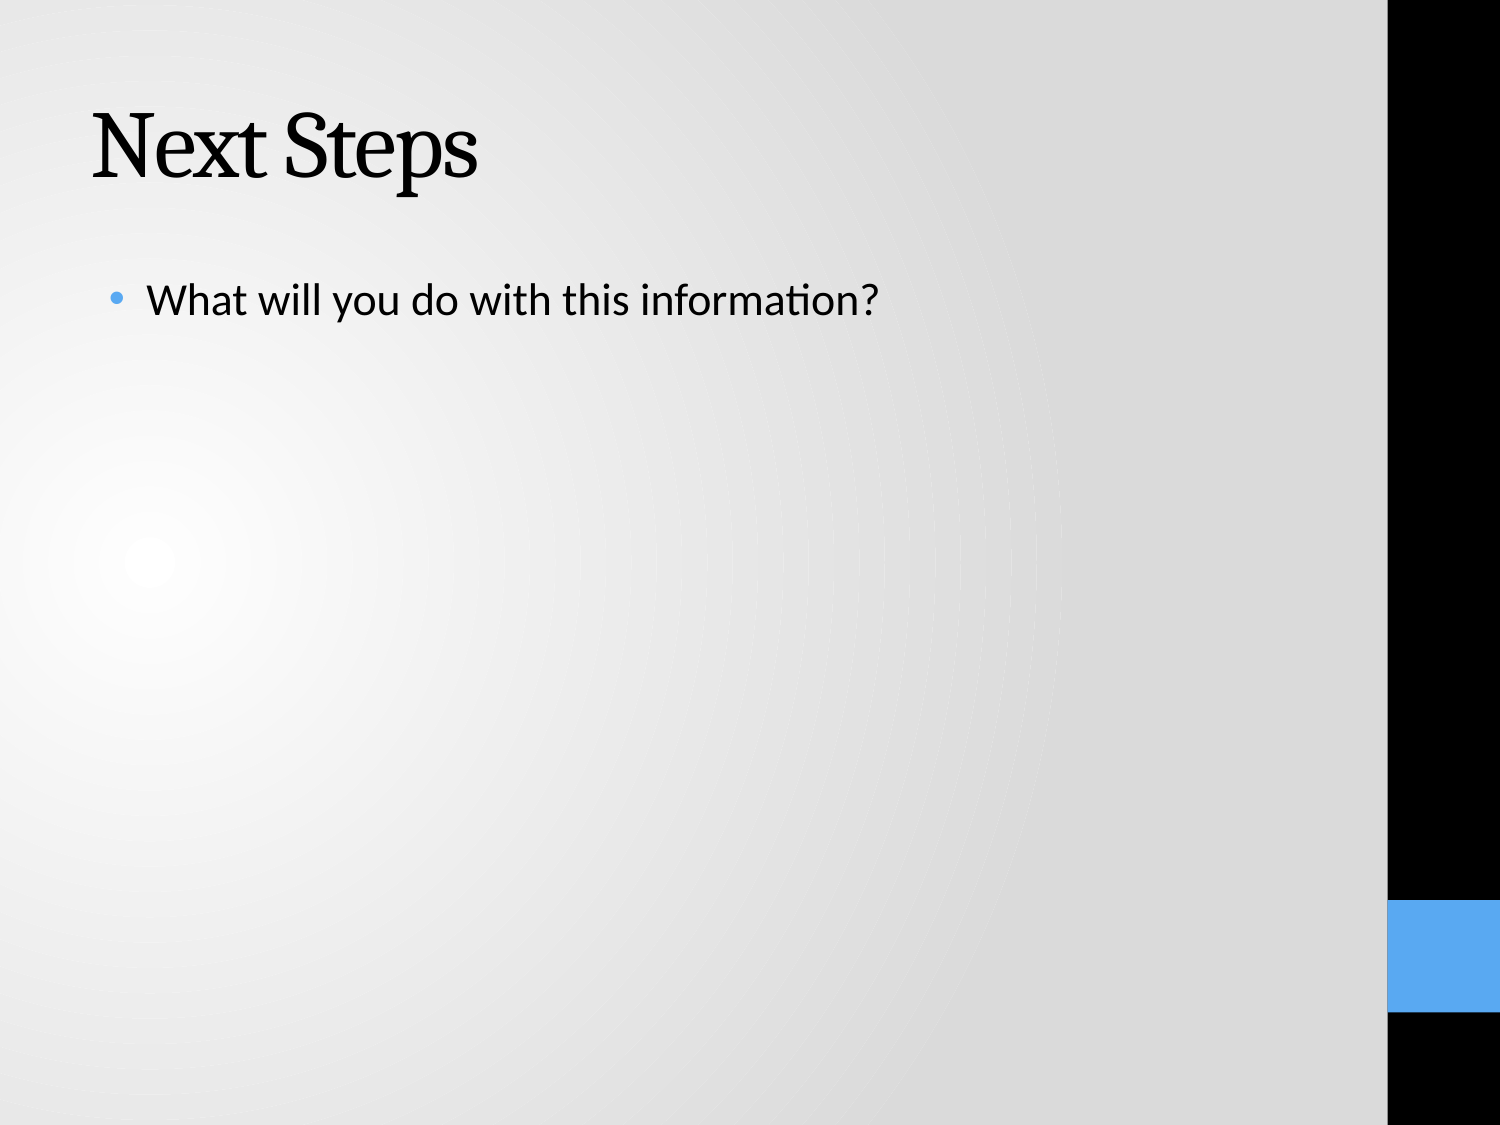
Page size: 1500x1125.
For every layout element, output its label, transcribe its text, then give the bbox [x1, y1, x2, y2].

title Next Steps [75, 45, 1325, 233]
list What will you do with this information? [75, 262, 1325, 1050]
